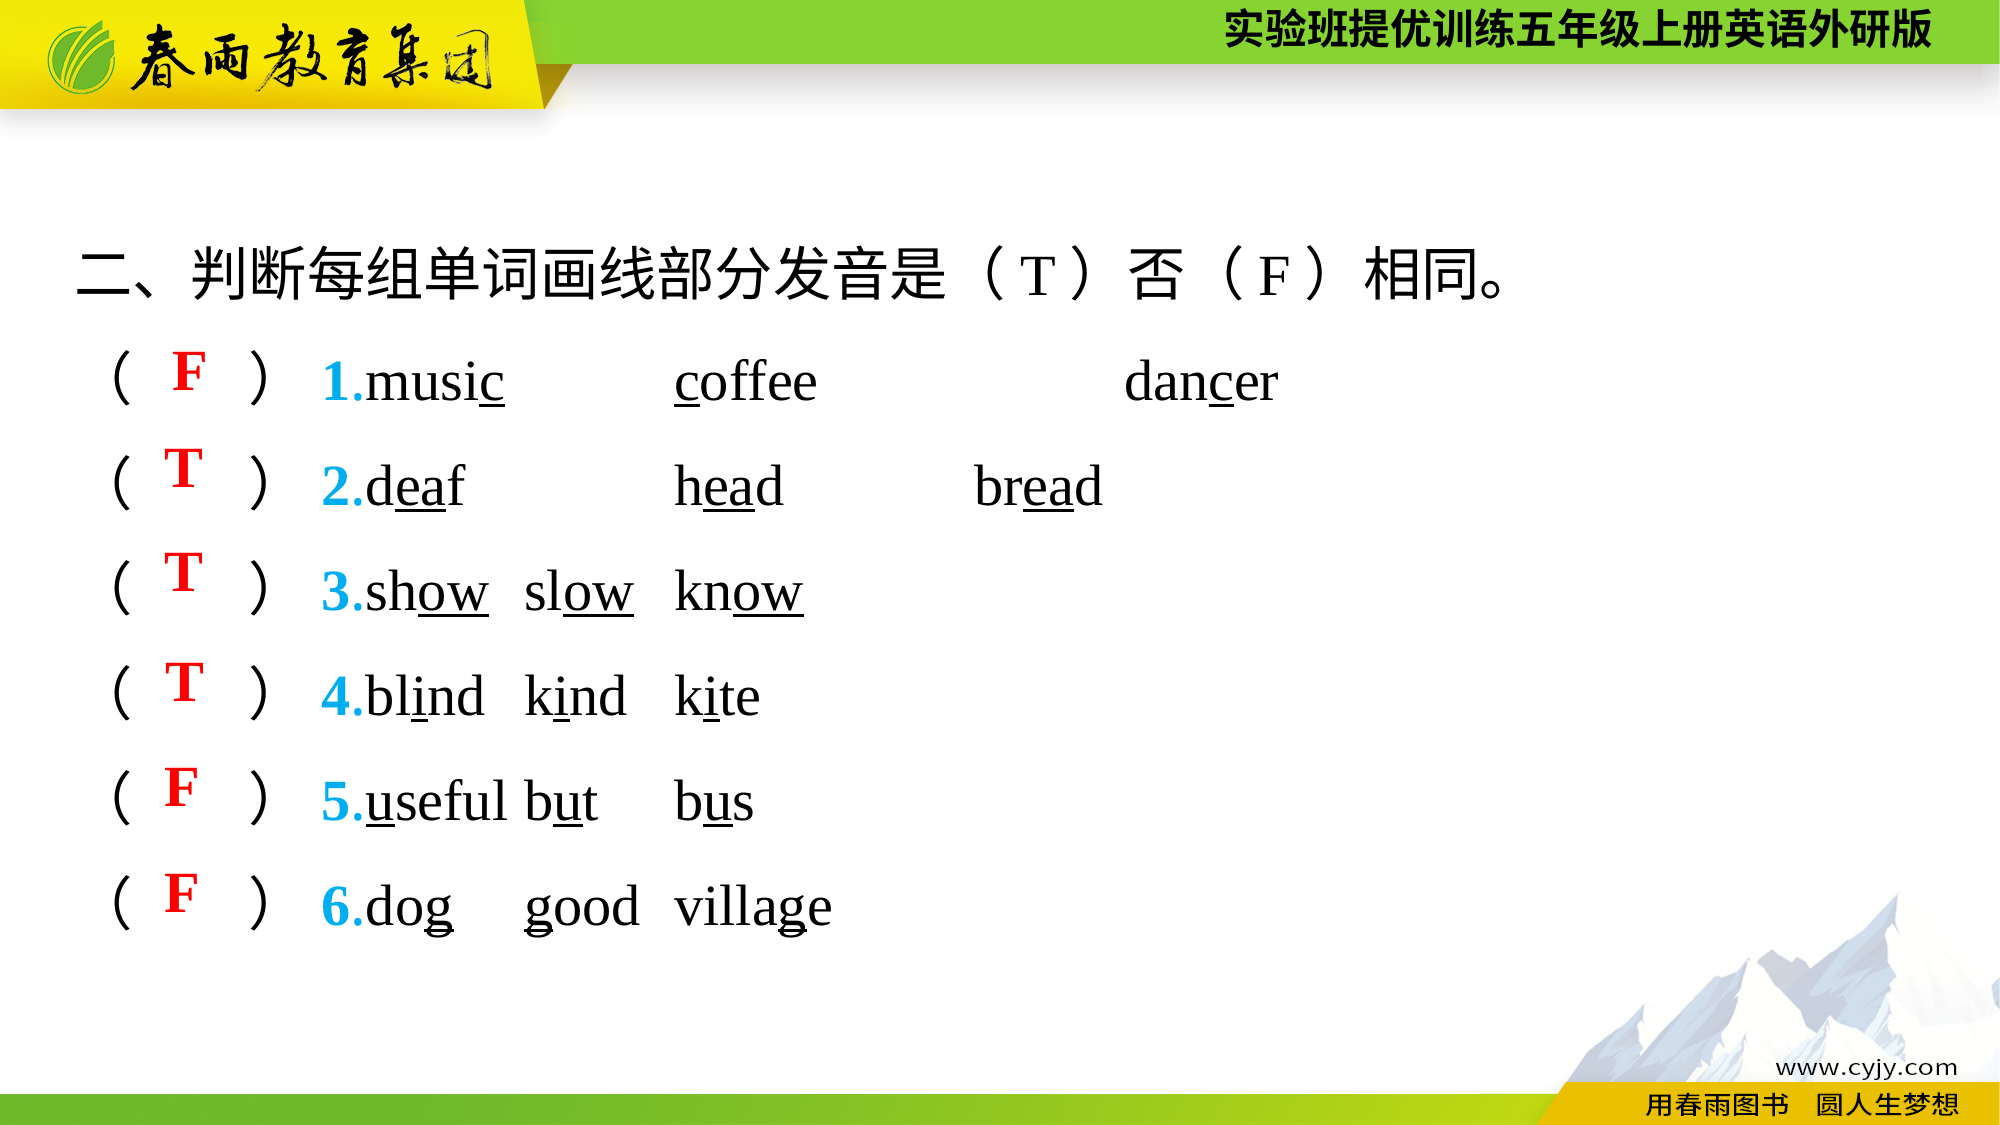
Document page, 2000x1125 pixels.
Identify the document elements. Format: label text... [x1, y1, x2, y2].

list 二、判断每组单词画线部分发音是（T）否（F）相同。 （ ）1.music coffee dancer （ ）2.deaf head bread （ ）3.show slow know （ ）4.blind kind kite （ ）5.useful but bus （ ）6.dog good village [59, 195, 1944, 953]
text_box F [149, 740, 216, 826]
text_box F [157, 324, 223, 410]
picture [0, 0, 2000, 1125]
text_box F [149, 846, 216, 932]
text_box T [149, 525, 219, 611]
text_box T [150, 635, 219, 721]
text_box T [149, 422, 219, 507]
